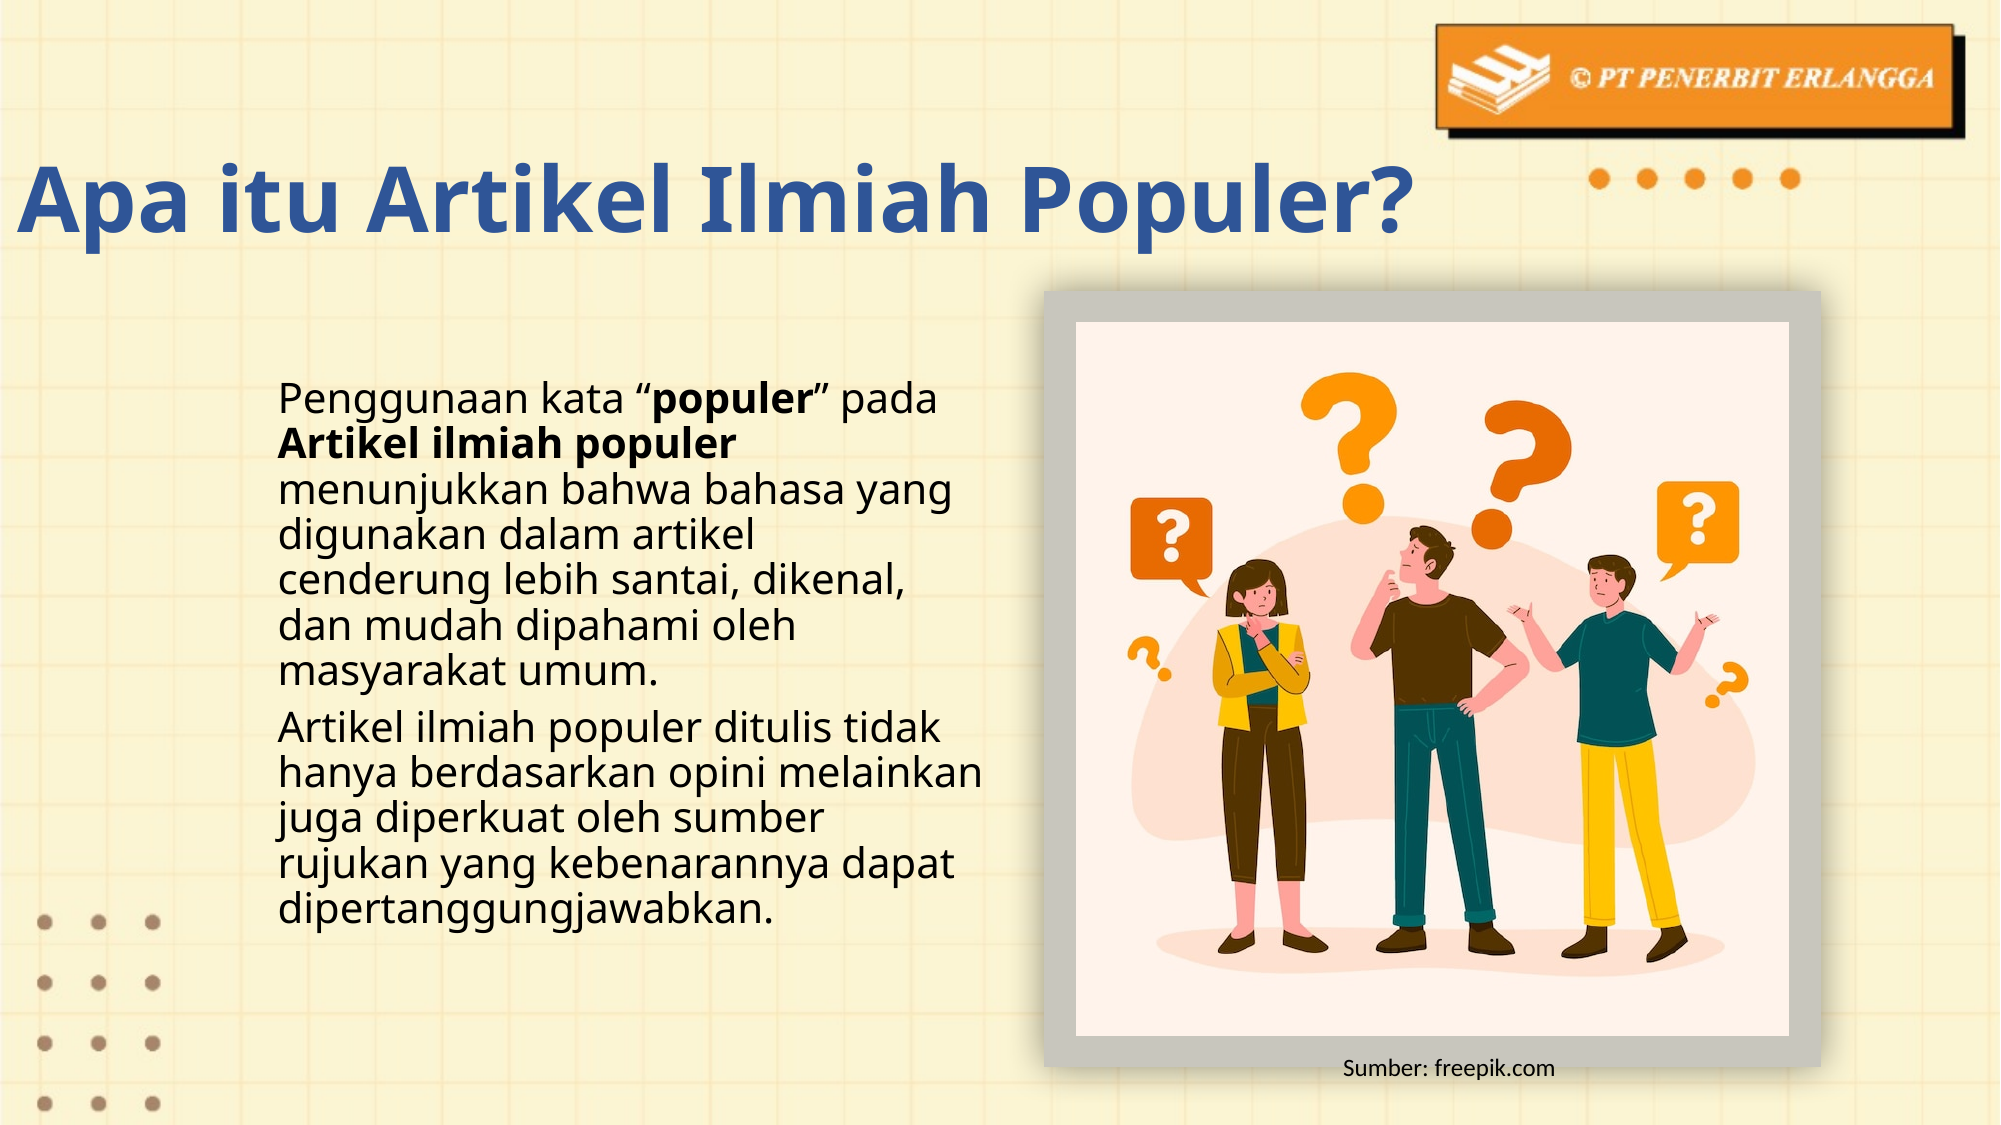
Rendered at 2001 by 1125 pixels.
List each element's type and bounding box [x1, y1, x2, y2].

picture [0, 0, 2000, 1125]
list [1075, 322, 1790, 1037]
